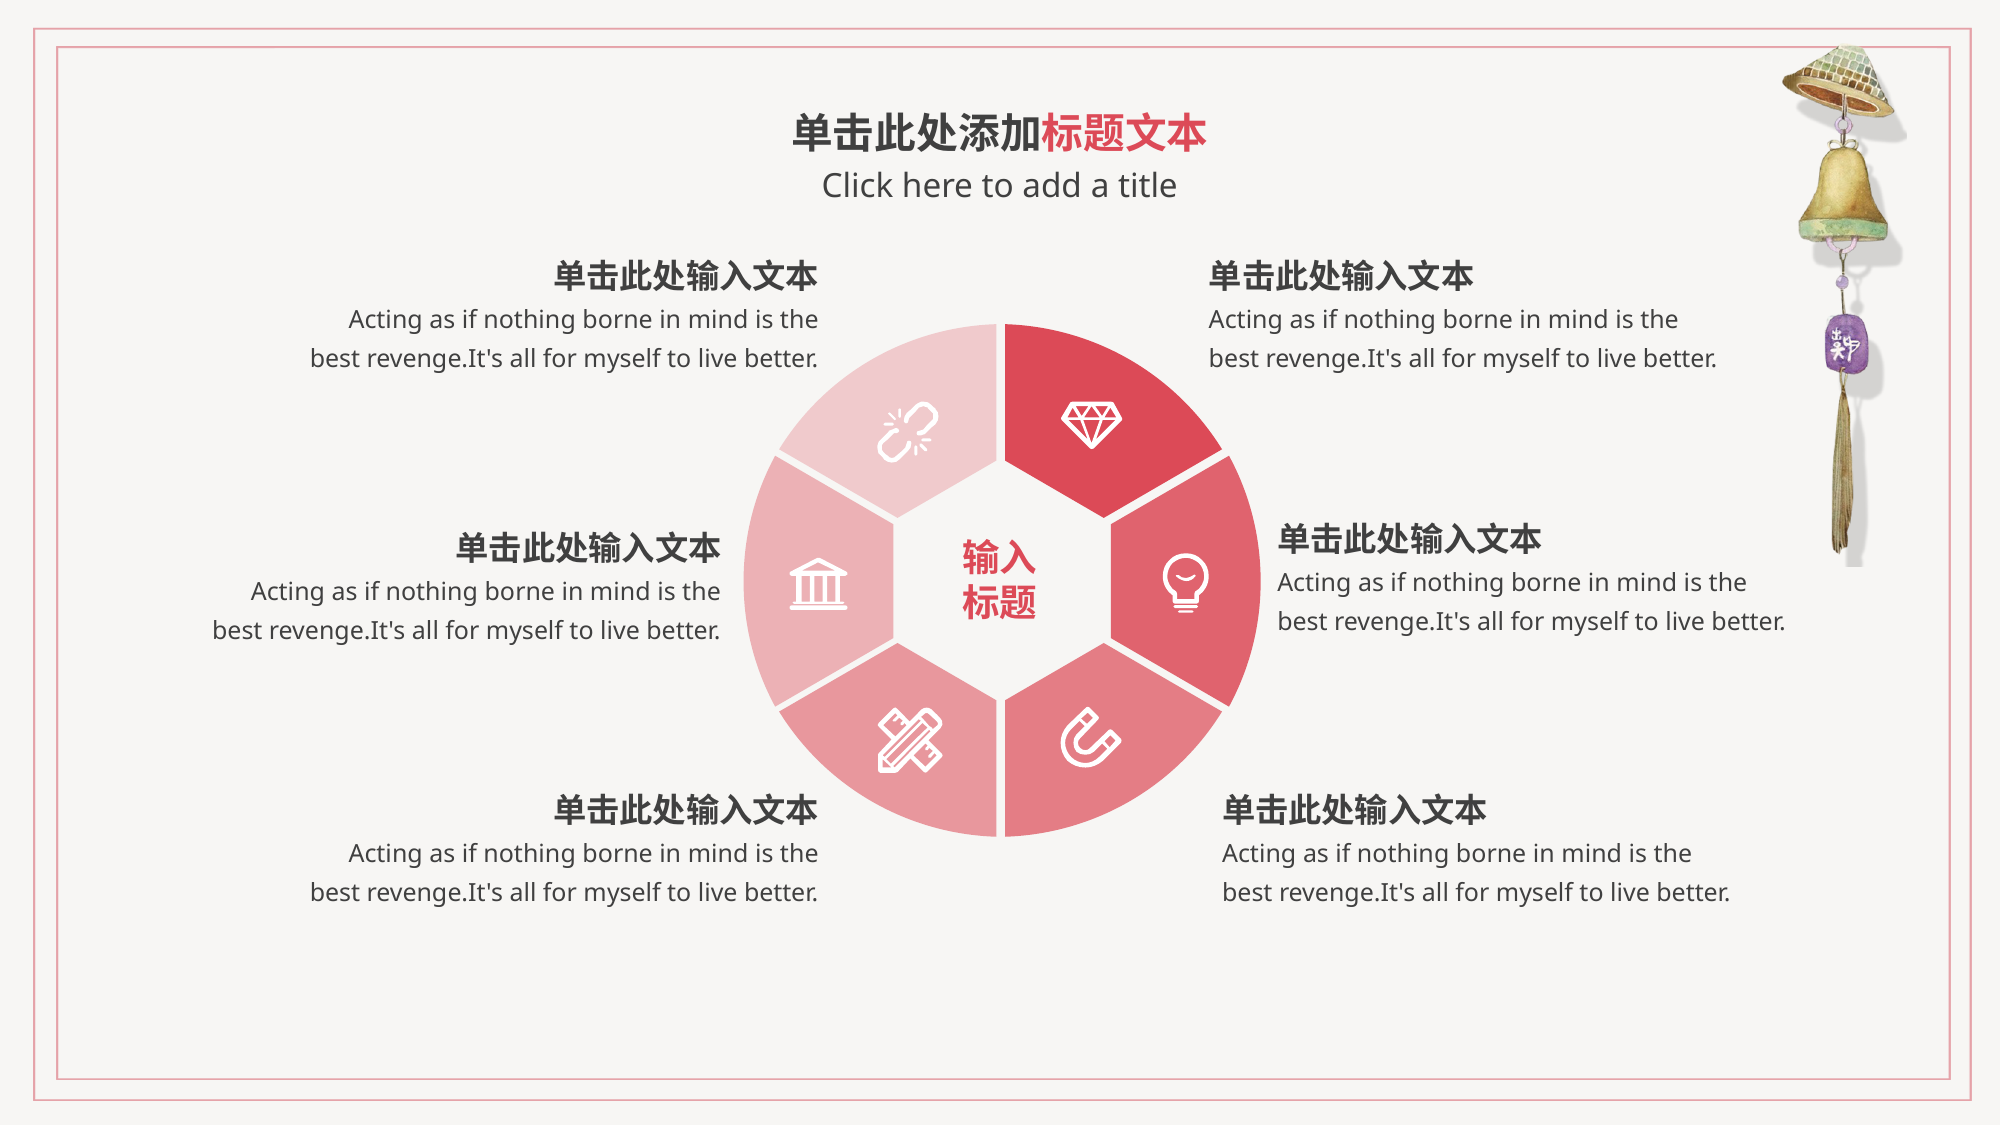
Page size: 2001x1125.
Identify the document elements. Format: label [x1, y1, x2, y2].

text_box [743, 324, 1261, 837]
picture [0, 0, 2000, 1125]
